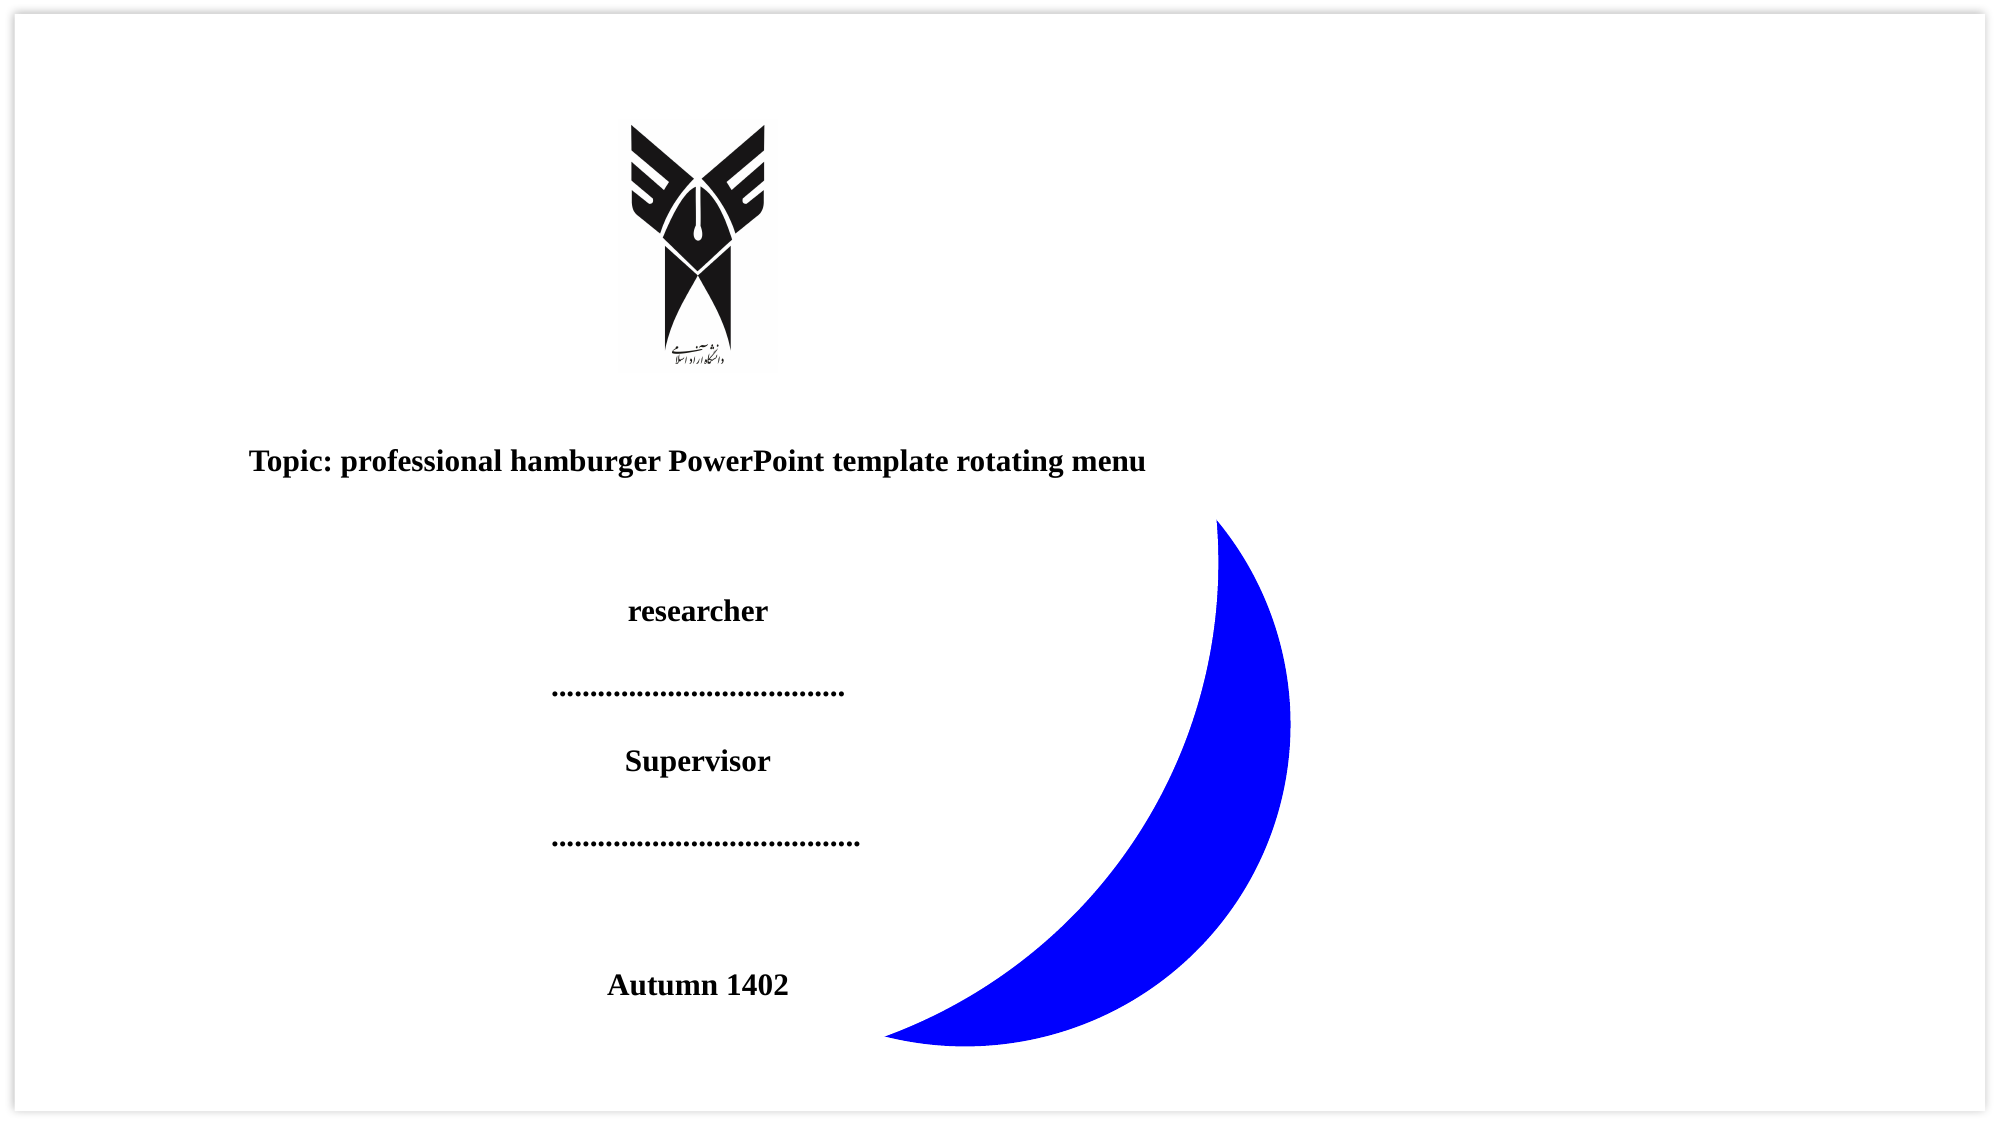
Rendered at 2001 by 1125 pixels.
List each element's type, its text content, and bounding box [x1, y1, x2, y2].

text_box Topic: professional hamburger PowerPoint template rotating menu researcher ...................................... Supervisor ........................................ Autumn 1402 [220, 395, 1176, 1010]
picture [618, 119, 778, 374]
